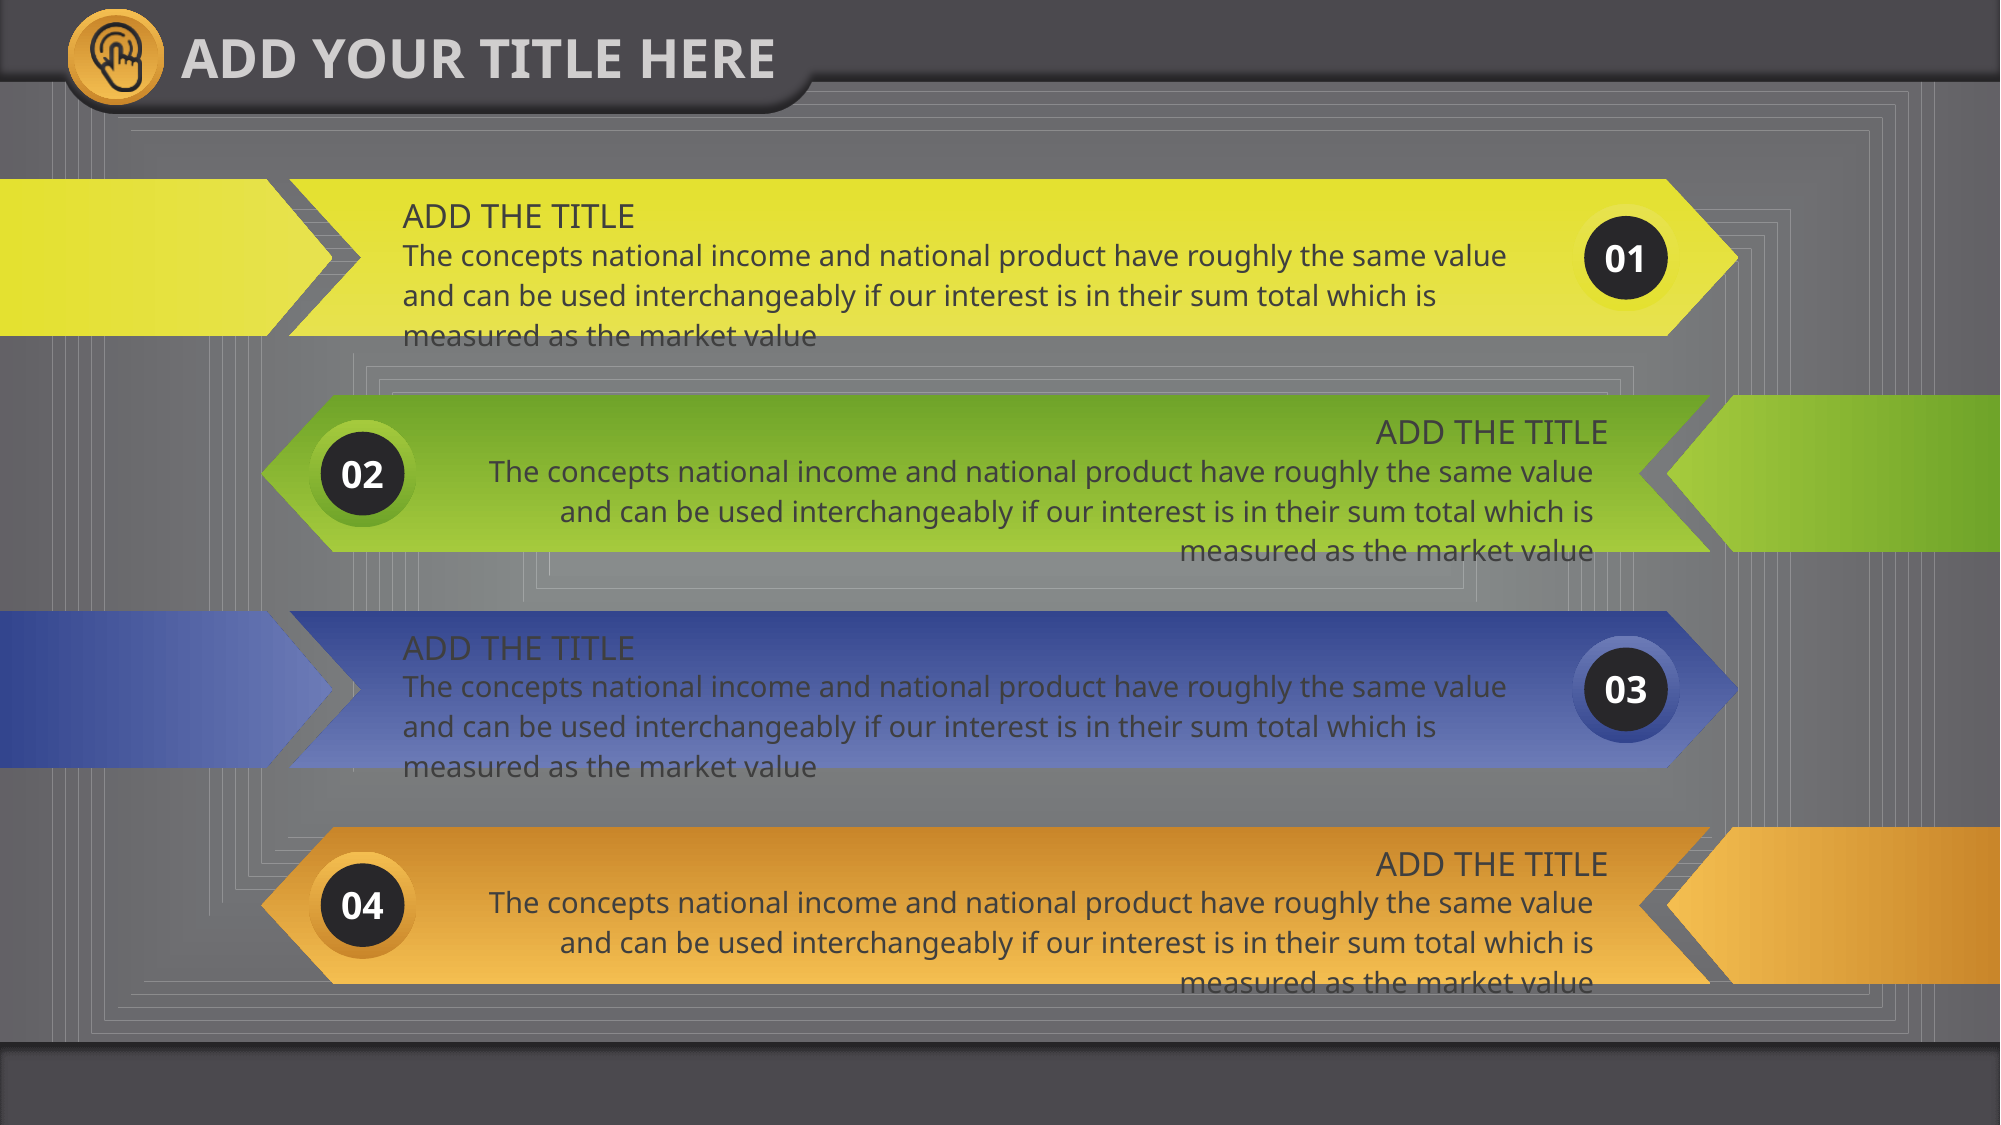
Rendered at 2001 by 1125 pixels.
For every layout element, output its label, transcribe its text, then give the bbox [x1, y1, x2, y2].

text_box The concepts national income and national product have roughly the same value and can be used interchangeably if our interest is in their sum total which is measured as the market value [439, 448, 1610, 575]
picture [0, 1042, 2000, 1125]
text_box [1667, 395, 2000, 553]
text_box [289, 179, 1739, 337]
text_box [402, 626, 1573, 753]
text_box [1667, 826, 2000, 984]
text_box The concepts national income and national product have roughly the same value and can be used interchangeably if our interest is in their sum total which is measured as the market value [439, 879, 1610, 1007]
text_box ADD THE TITLE [1104, 411, 1609, 448]
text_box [1572, 635, 1680, 744]
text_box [402, 194, 1573, 321]
text_box [311, 395, 1711, 553]
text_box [308, 851, 417, 959]
text_box [261, 854, 308, 956]
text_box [1572, 204, 1680, 312]
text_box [67, 8, 165, 106]
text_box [308, 419, 417, 528]
text_box [310, 826, 1711, 984]
text_box [261, 423, 308, 525]
text_box ADD THE TITLE [1104, 842, 1609, 879]
text_box [0, 179, 333, 337]
picture [0, 0, 2000, 115]
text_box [0, 610, 1739, 768]
